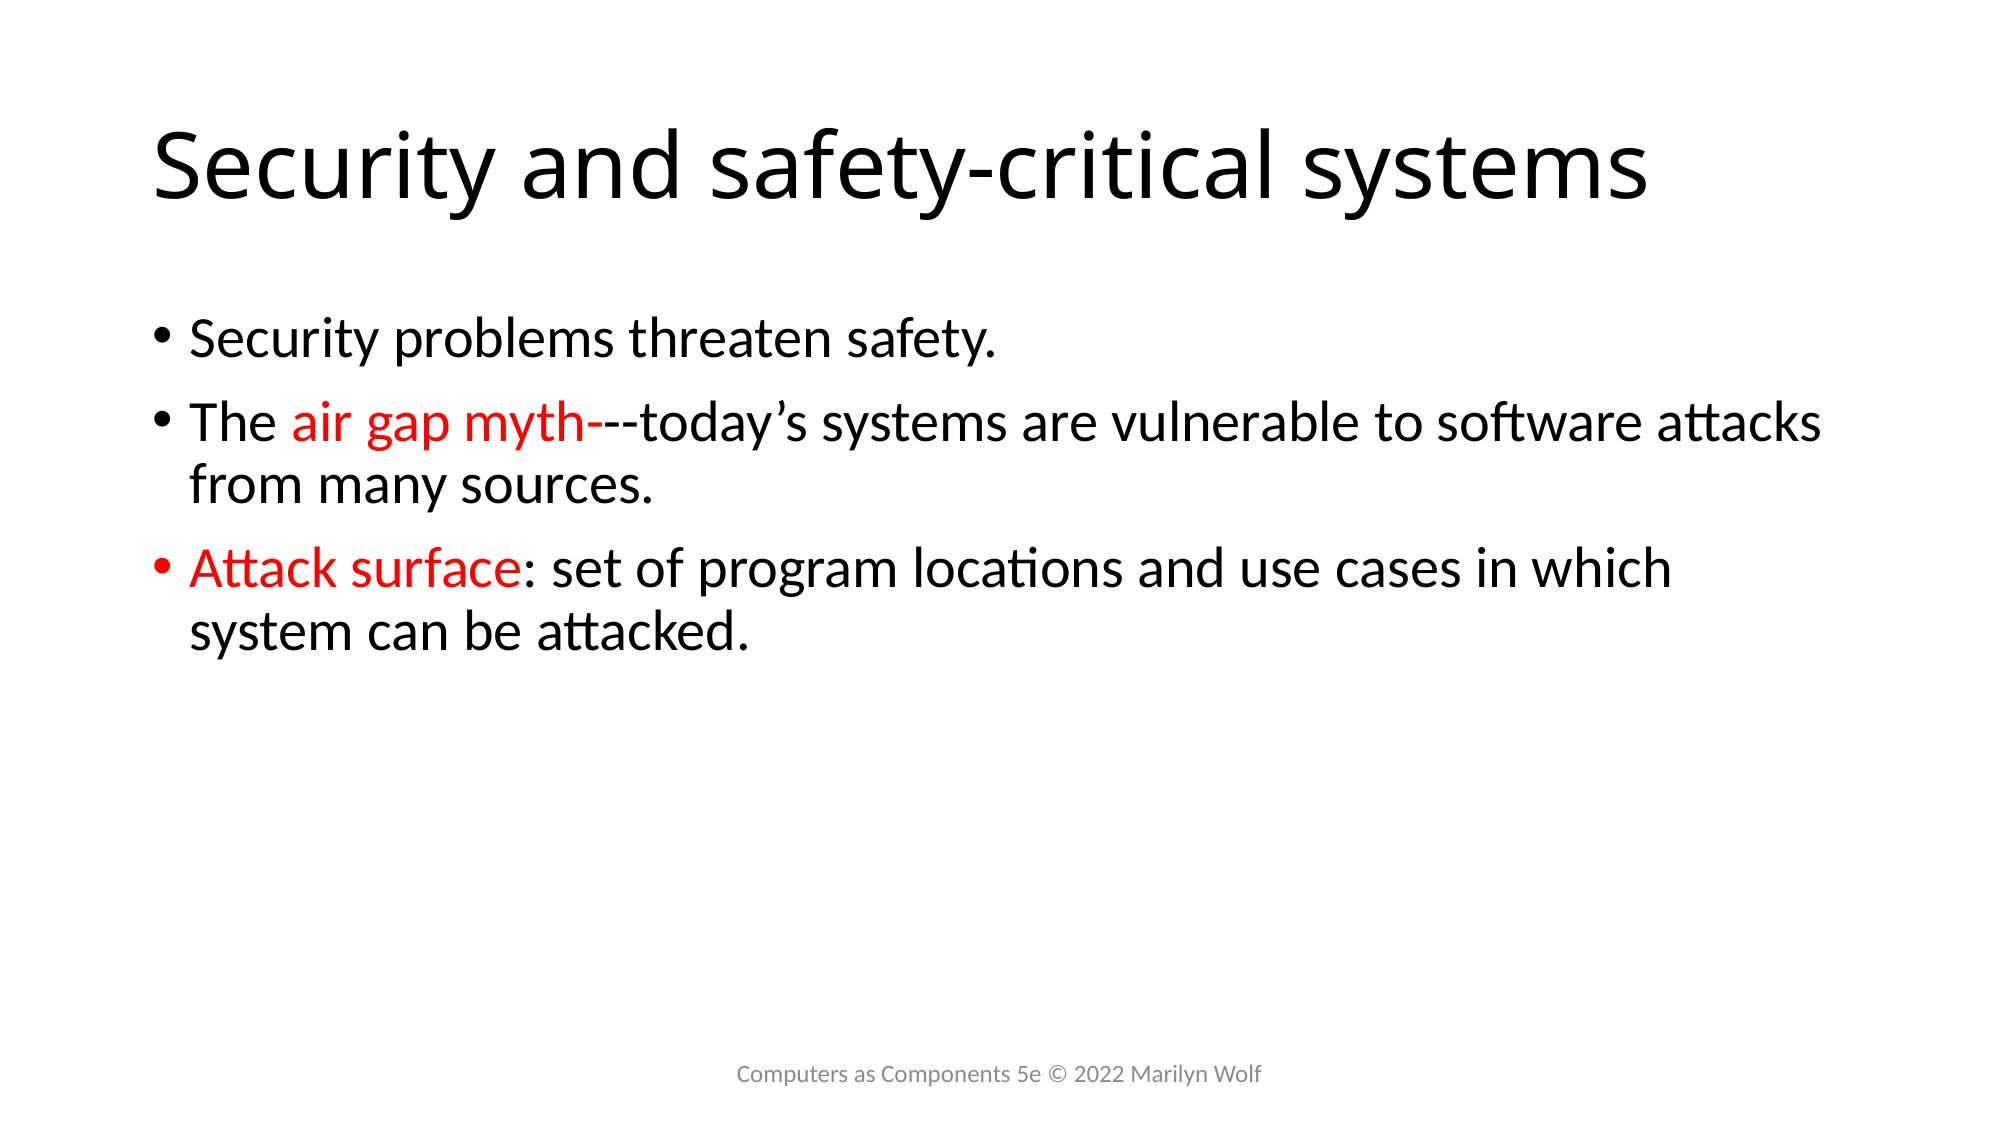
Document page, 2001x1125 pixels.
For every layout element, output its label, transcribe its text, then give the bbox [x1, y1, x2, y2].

list Security problems threaten safety. The air gap myth---today’s systems are vulnerable to software attacks from many sources. Attack surface: set of program locations and use cases in which system can be attacked. [137, 299, 1863, 1014]
footer Computers as Components 5e © 2022 Marilyn Wolf [662, 1042, 1338, 1103]
title Security and safety-critical systems [137, 59, 1863, 278]
